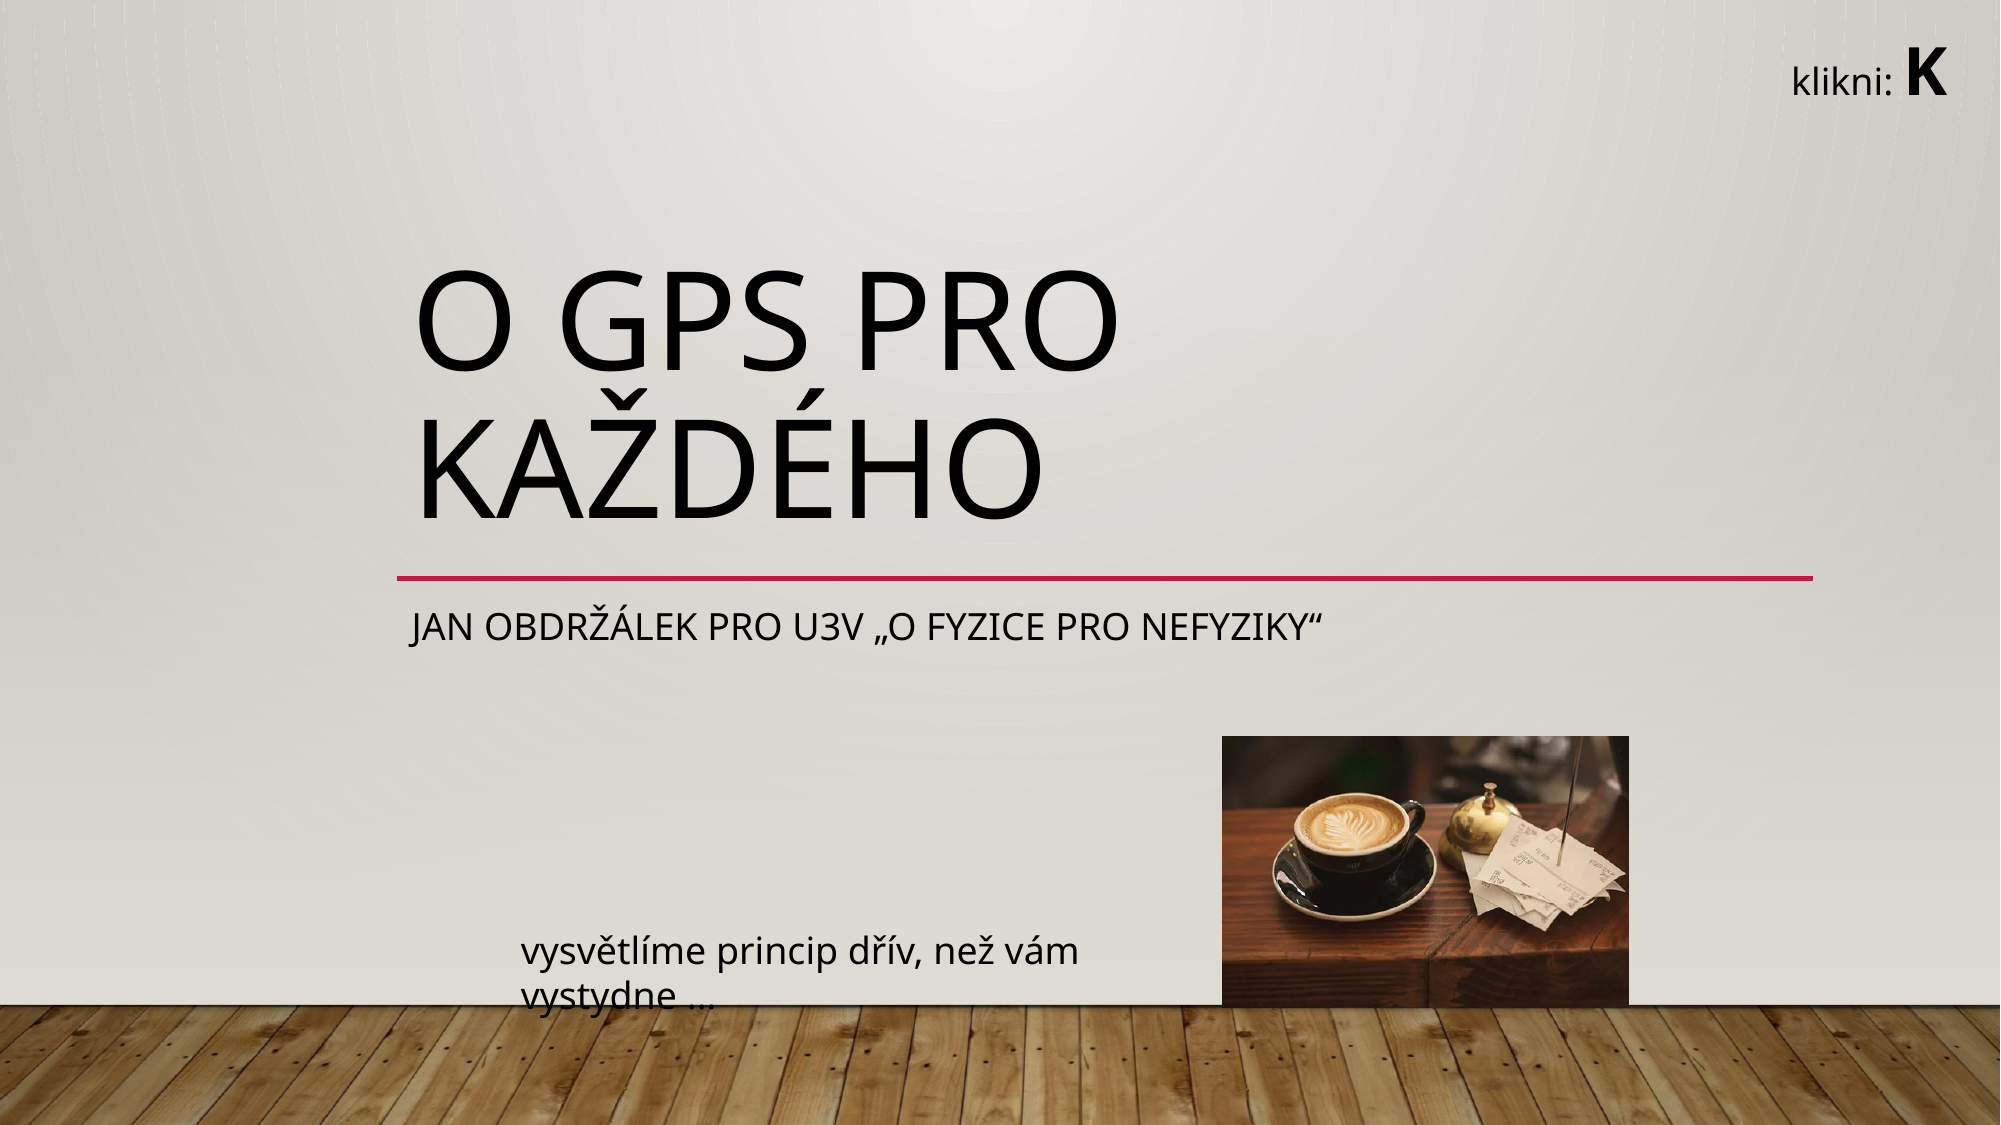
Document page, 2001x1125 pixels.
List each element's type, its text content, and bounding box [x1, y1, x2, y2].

text_box vysvětlíme princip dřív, než vám vystydne … [506, 919, 1209, 1025]
text_box klikni: K [1776, 21, 2000, 117]
subtitle Jan Obdržálek pro U3V „o fyzice pro nefyziky“ [396, 579, 1814, 740]
picture [0, 736, 2000, 1125]
title O GPS pro každého [396, 131, 1814, 549]
